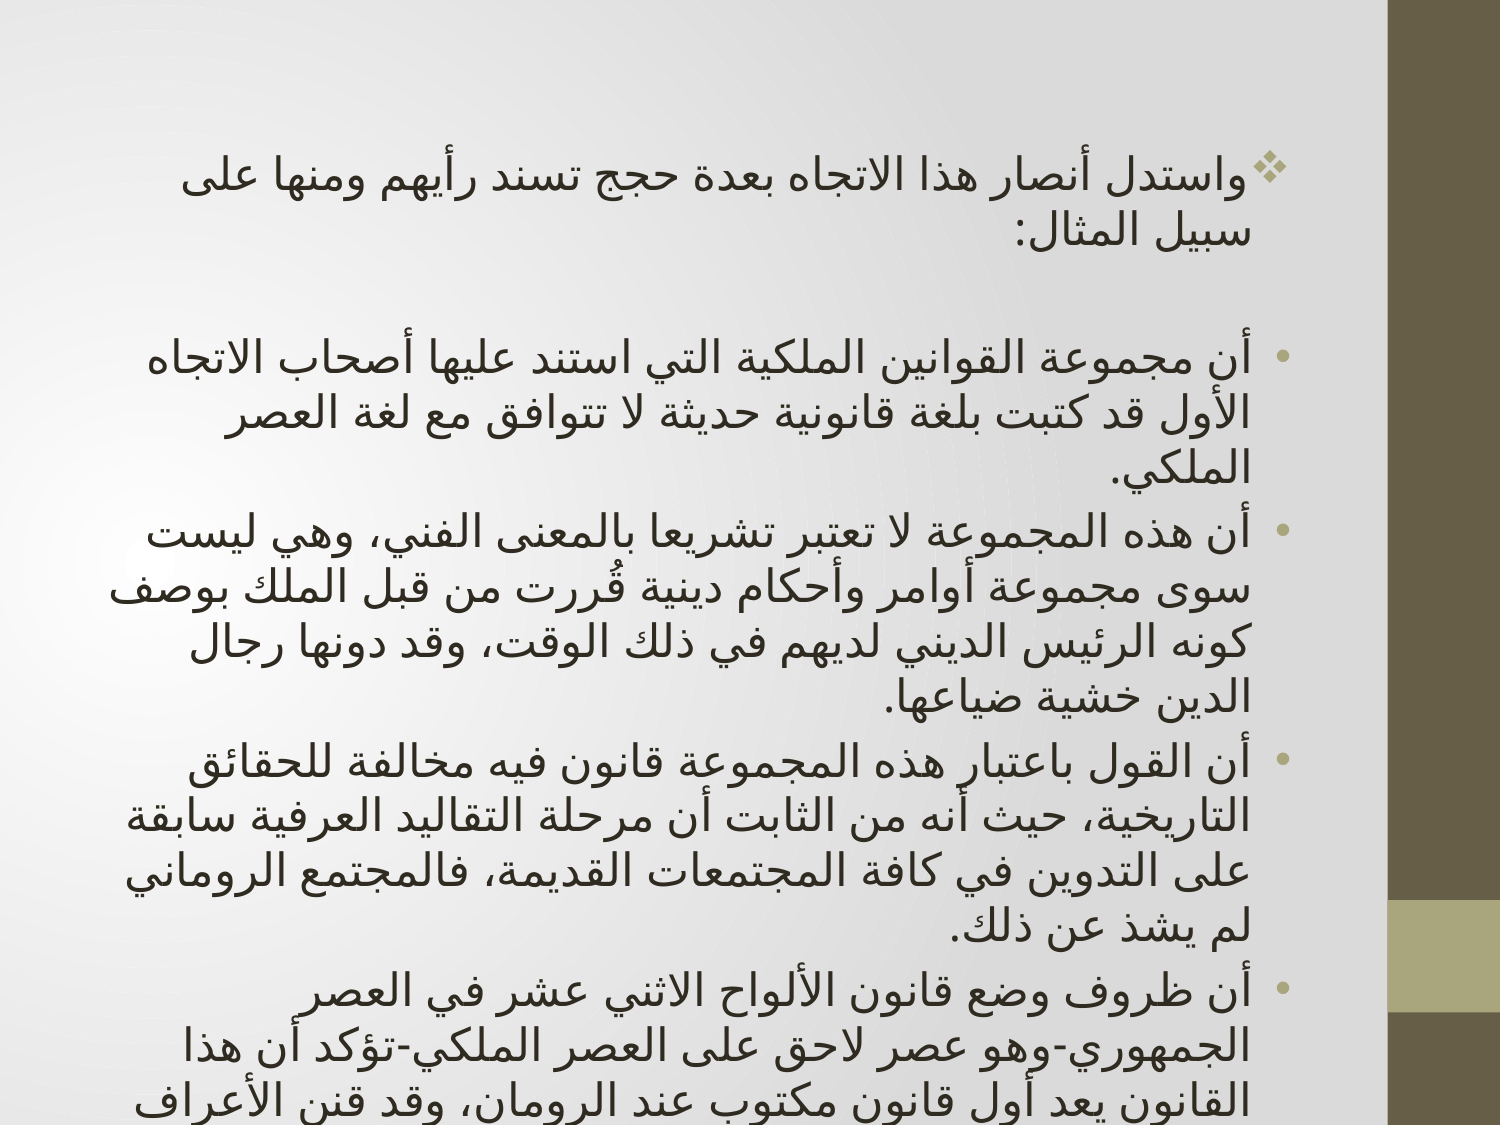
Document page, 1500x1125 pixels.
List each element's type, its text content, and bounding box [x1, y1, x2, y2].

list واستدل أنصار هذا الاتجاه بعدة حجج تسند رأيهم ومنها على سبيل المثال: أن مجموعة القوانين الملكية التي استند عليها أصحاب الاتجاه الأول قد كتبت بلغة قانونية حديثة لا تتوافق مع لغة العصر الملكي. أن هذه المجموعة لا تعتبر تشريعا بالمعنى الفني، وهي ليست سوى مجموعة أوامر وأحكام دينية قُررت من قبل الملك بوصف كونه الرئيس الديني لديهم في ذلك الوقت، وقد دونها رجال الدين خشية ضياعها. أن القول باعتبار هذه المجموعة قانون فيه مخالفة للحقائق التاريخية، حيث أنه من الثابت أن مرحلة التقاليد العرفية سابقة على التدوين في كافة المجتمعات القديمة، فالمجتمع الروماني لم يشذ عن ذلك. أن ظروف وضع قانون الألواح الاثني عشر في العصر الجمهوري-وهو عصر لاحق على العصر الملكي-تؤكد أن هذا القانون يعد أول قانون مكتوب عند الرومان، وقد قنن الأعراف السائدة في المجتمع. [75, 137, 1325, 1050]
